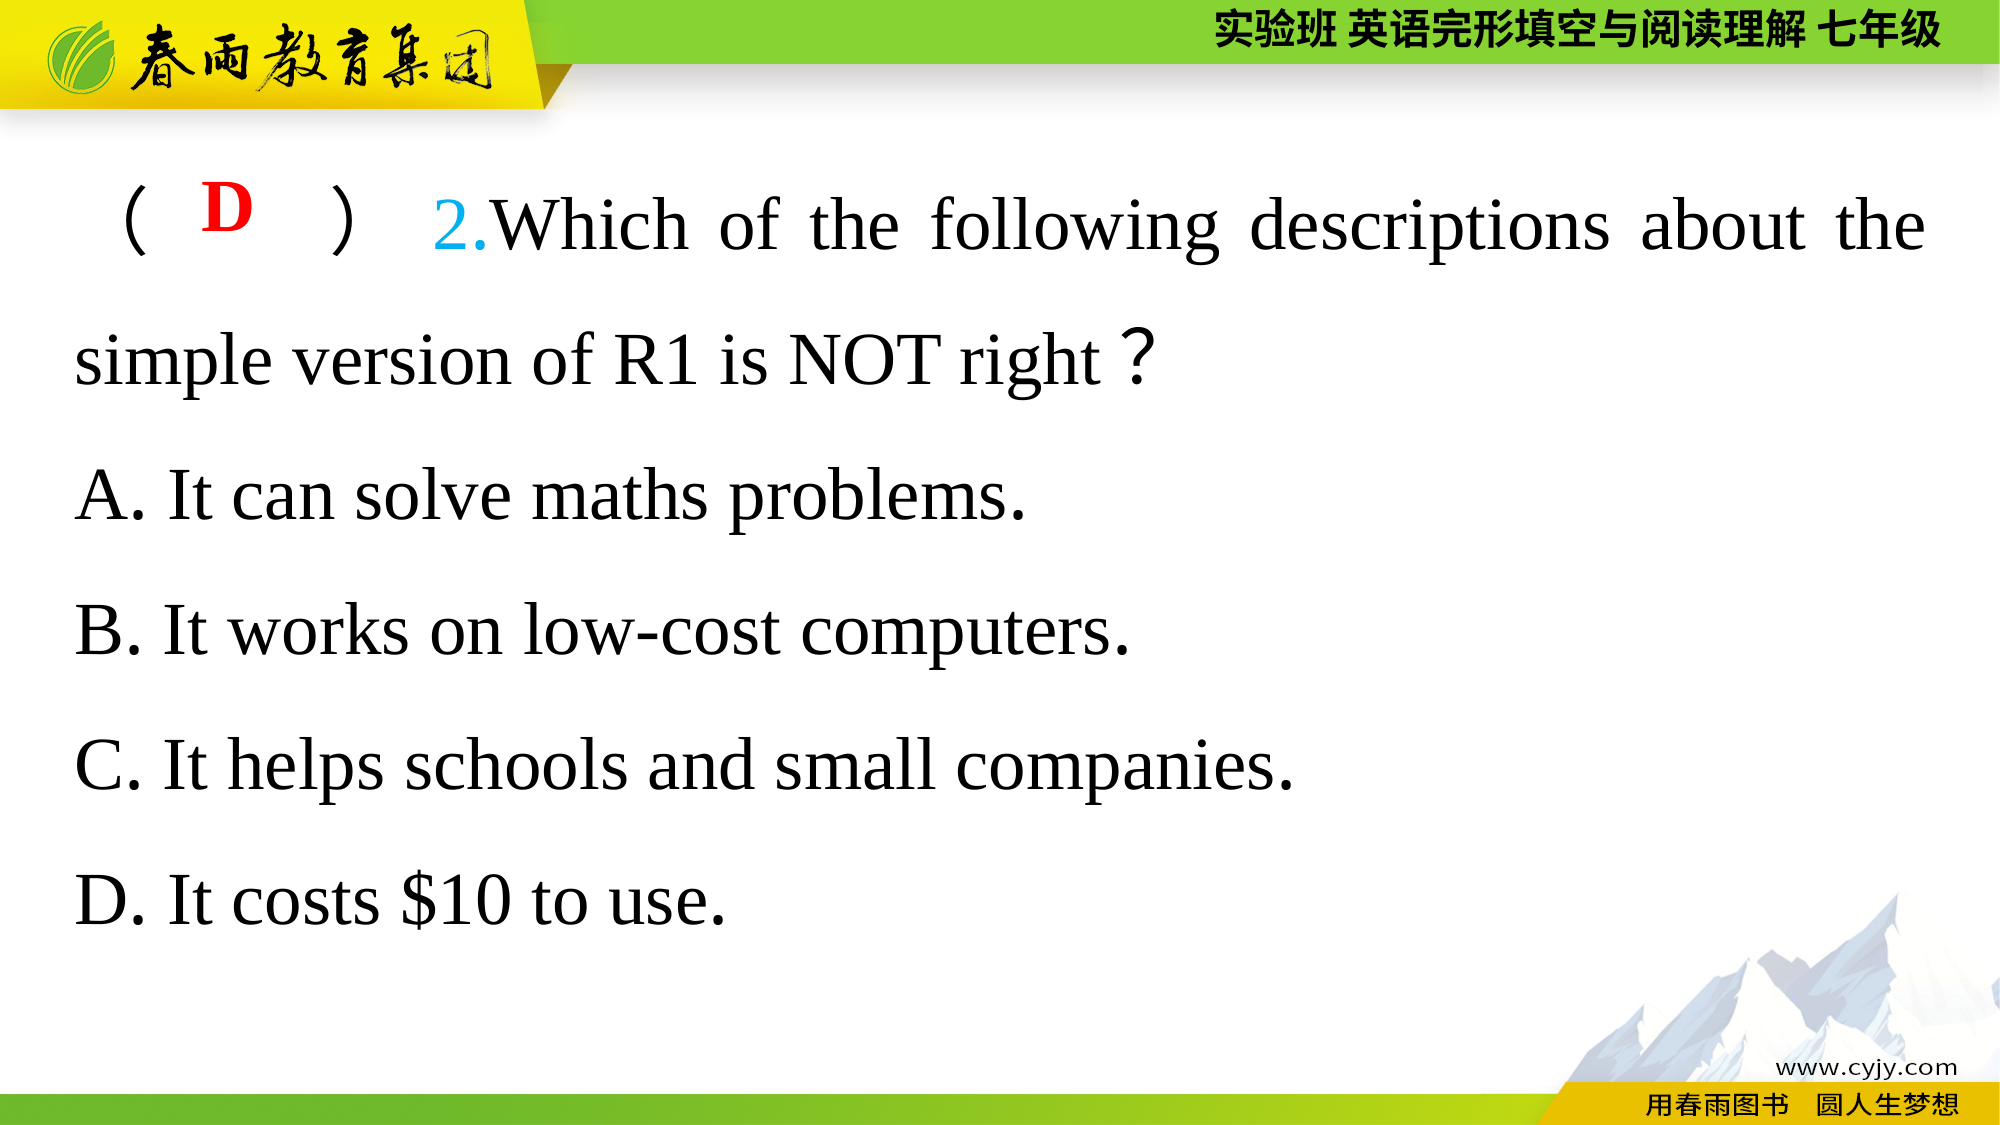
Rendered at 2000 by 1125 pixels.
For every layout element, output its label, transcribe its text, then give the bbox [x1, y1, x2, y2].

list （ ）2.Which of the following descriptions about the simple version of R1 is NOT right？ A. It can solve maths problems. B. It works on low-cost computers. C. It helps schools and small companies. D. It costs $10 to use. [59, 122, 1944, 956]
picture [0, 0, 2000, 1125]
